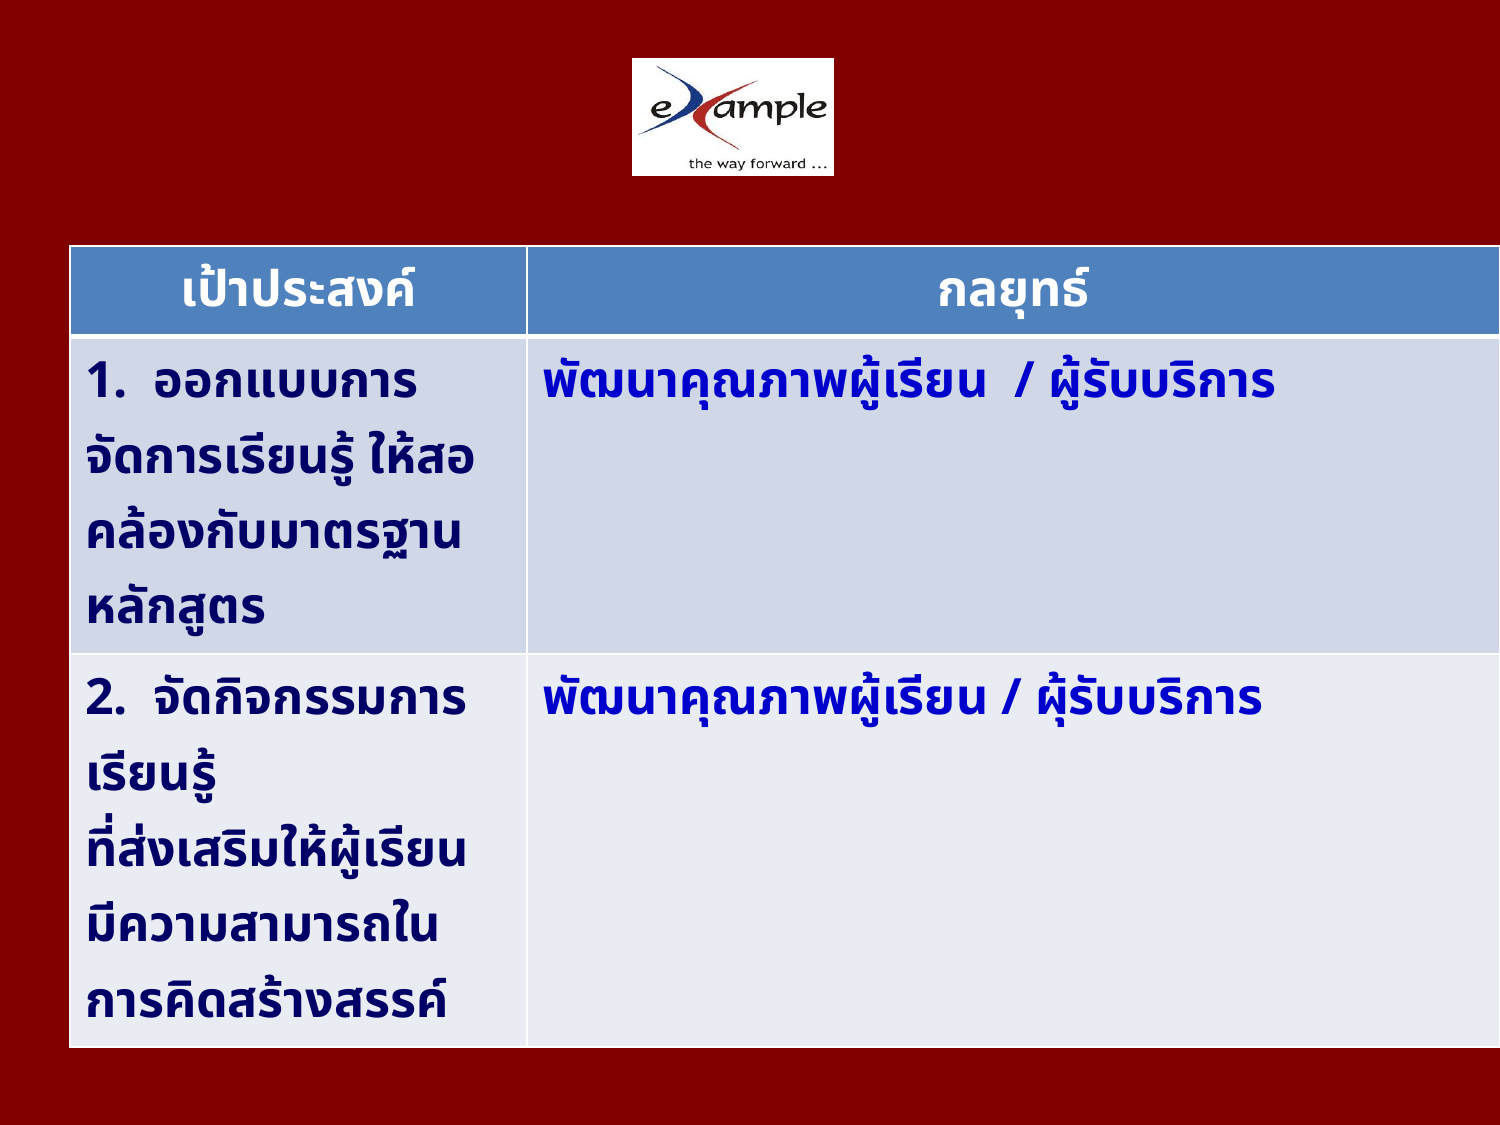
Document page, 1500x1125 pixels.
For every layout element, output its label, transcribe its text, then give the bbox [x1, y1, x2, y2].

table_cell พัฒนาคุณภาพผู้เรียน / ผู้รับบริการ [528, 339, 1499, 653]
picture [632, 58, 834, 176]
table_header เป้าประสงค์ [71, 247, 526, 334]
table_cell 2. จัดกิจกรรมการเรียนรู้ ที่ส่งเสริมให้ผู้เรียน มีความสามารถในการคิดสร้างสรรค์ [71, 655, 526, 1046]
table_cell พัฒนาคุณภาพผู้เรียน / ผุ้รับบริการ [528, 655, 1499, 1046]
table_cell 1. ออกแบบการจัดการเรียนรู้ ให้สอคล้องกับมาตรฐานหลักสูตร [71, 339, 526, 653]
table_header กลยุทธ์ [528, 247, 1499, 334]
